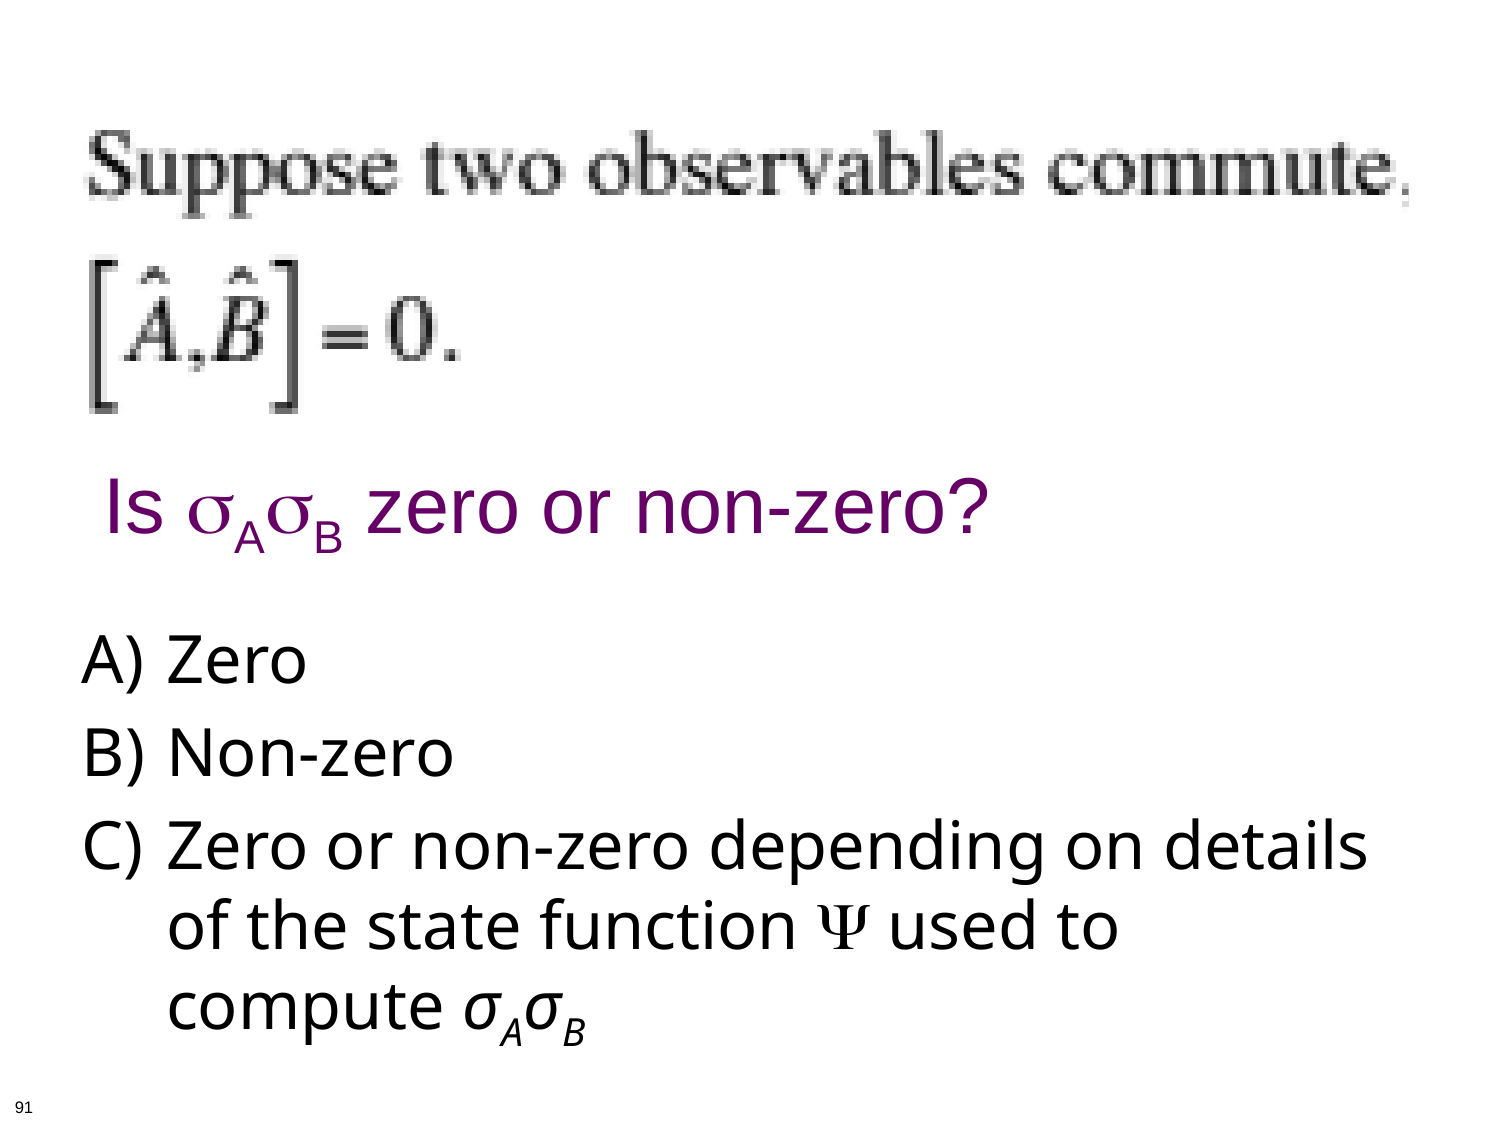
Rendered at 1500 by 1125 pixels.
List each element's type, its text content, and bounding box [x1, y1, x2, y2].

text_box Is sAsB zero or non-zero? [88, 447, 1007, 570]
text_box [78, 113, 1409, 415]
text_box 91 [0, 1089, 50, 1125]
list Zero Non-zero Zero or non-zero depending on details of the state function Y used to compute σAσB [66, 608, 1406, 1091]
